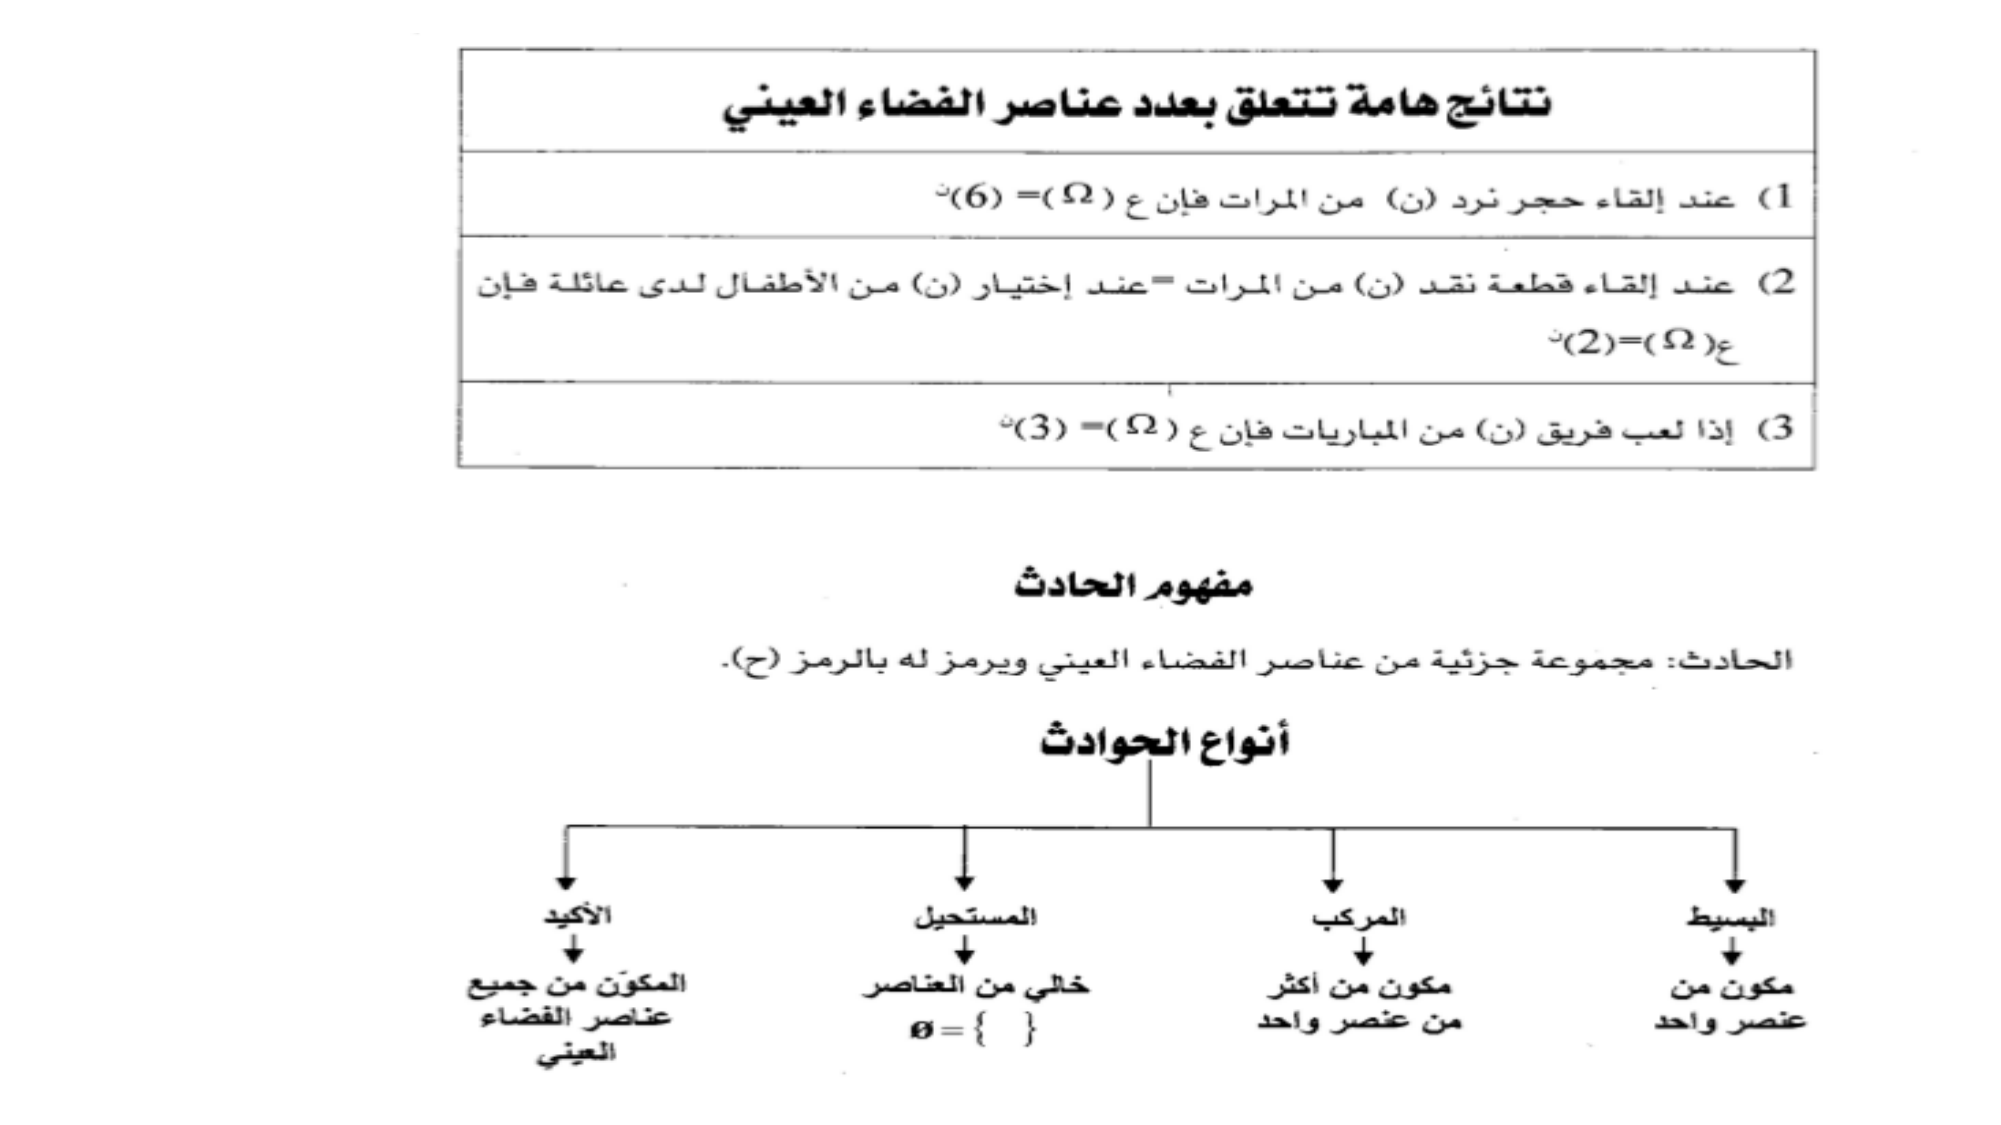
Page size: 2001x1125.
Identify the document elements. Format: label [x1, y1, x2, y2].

picture [383, 33, 1924, 1091]
